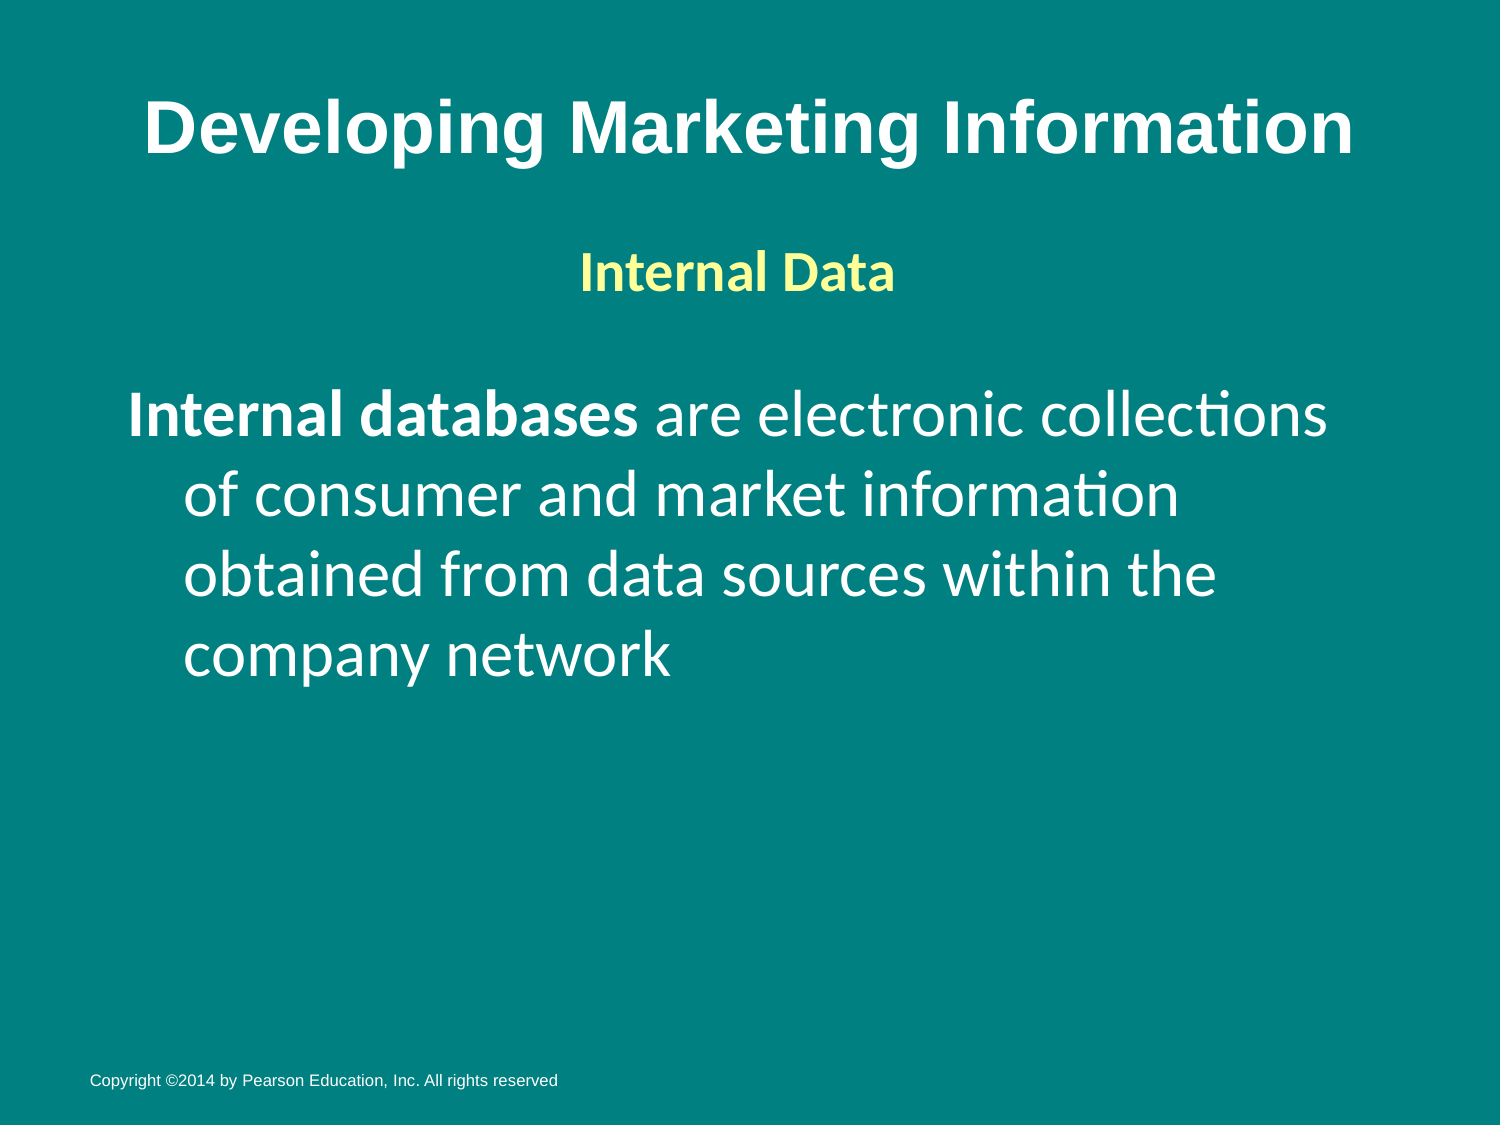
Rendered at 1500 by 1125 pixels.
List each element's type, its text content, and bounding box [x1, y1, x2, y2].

text_box Copyright ©2014 by Pearson Education, Inc. All rights reserved [74, 1062, 825, 1098]
list Internal Data [149, 237, 1326, 301]
title Developing Marketing Information [112, 37, 1388, 226]
list Internal databases are electronic collections of consumer and market information obtained from data sources within the company network [112, 362, 1363, 1038]
